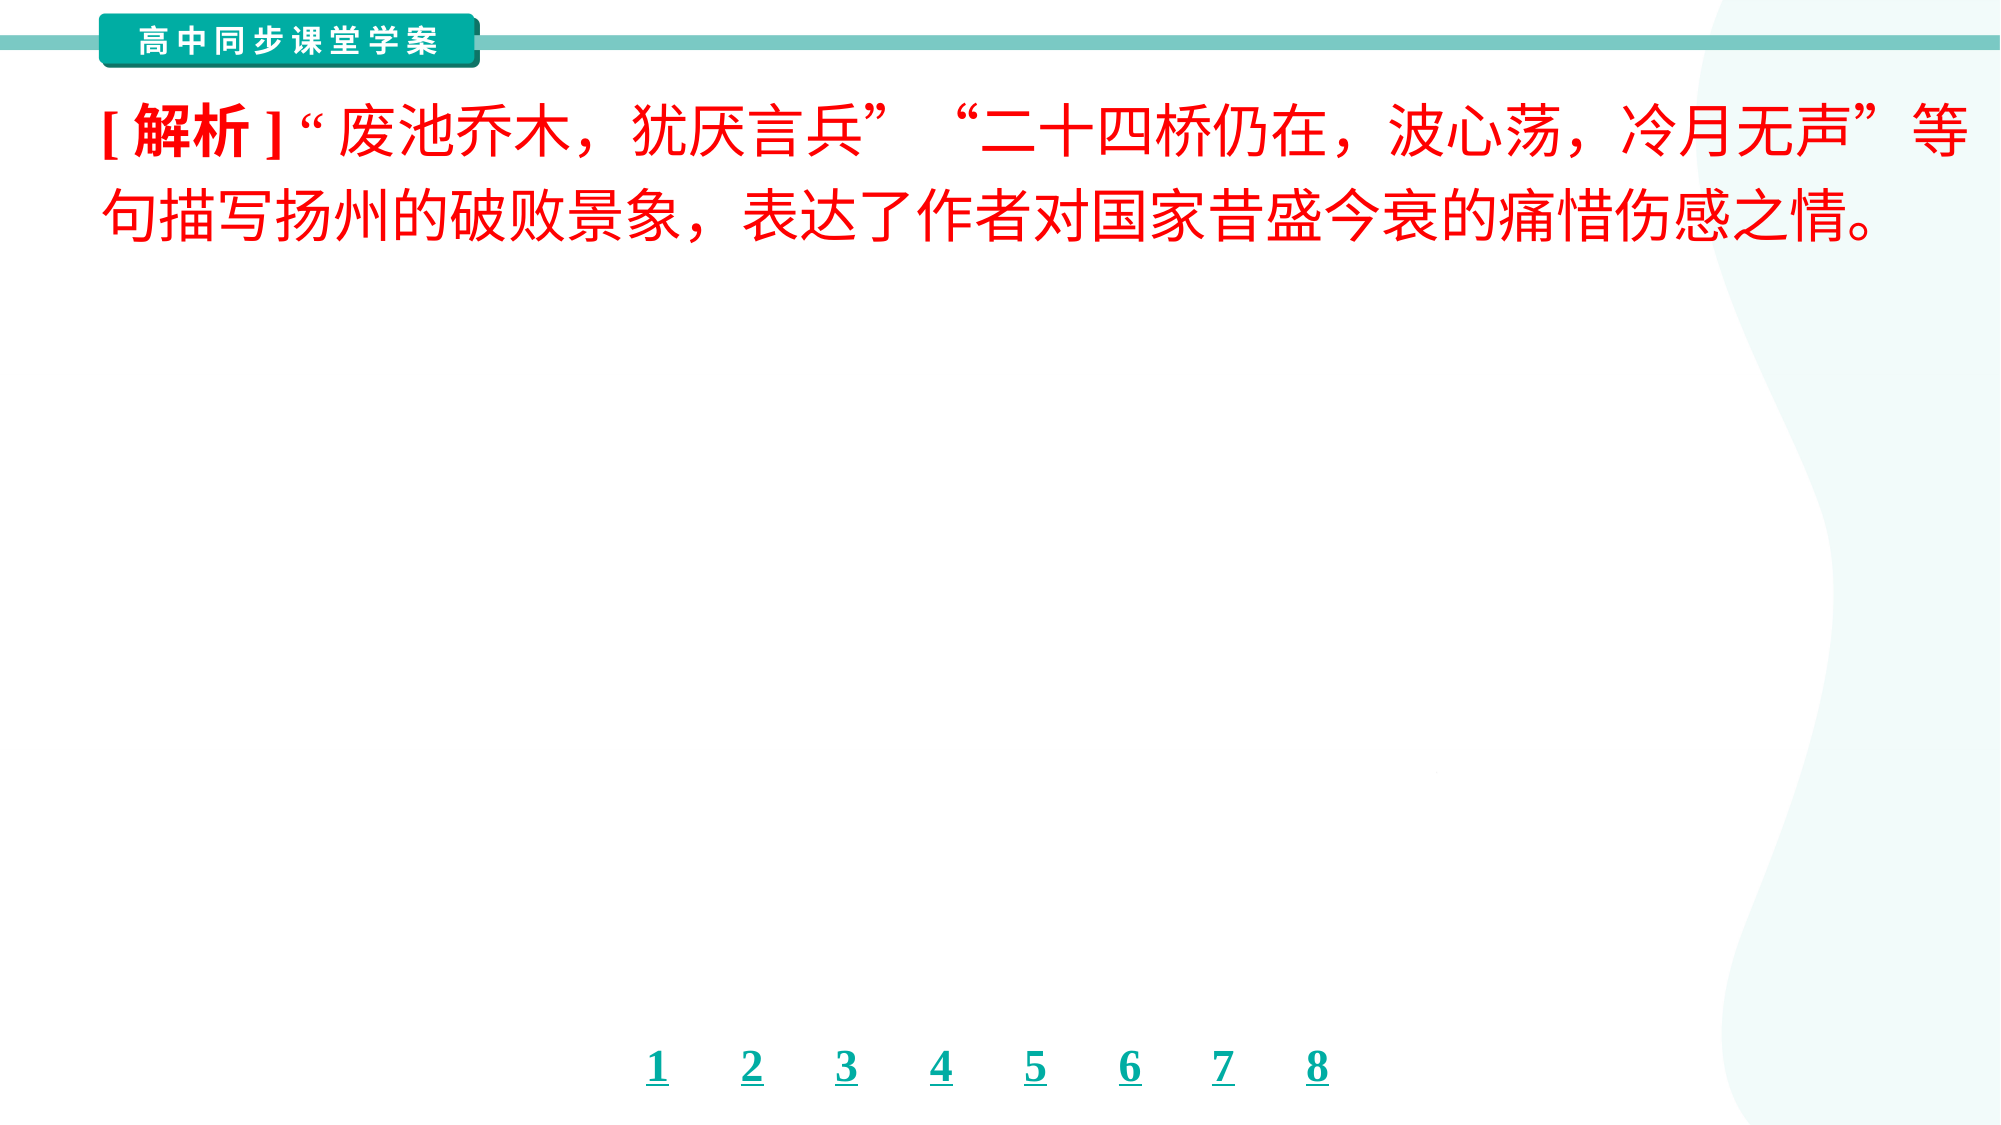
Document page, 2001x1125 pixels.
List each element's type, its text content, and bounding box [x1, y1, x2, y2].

text_box [解析] “废池乔木，犹厌言兵”“二十四桥仍在，波心荡，冷月无声”等 句描写扬州的破败景象，表达了作者对国家昔盛今衰的痛惜伤感之情。 [100, 76, 1899, 244]
picture [0, 0, 2000, 1125]
